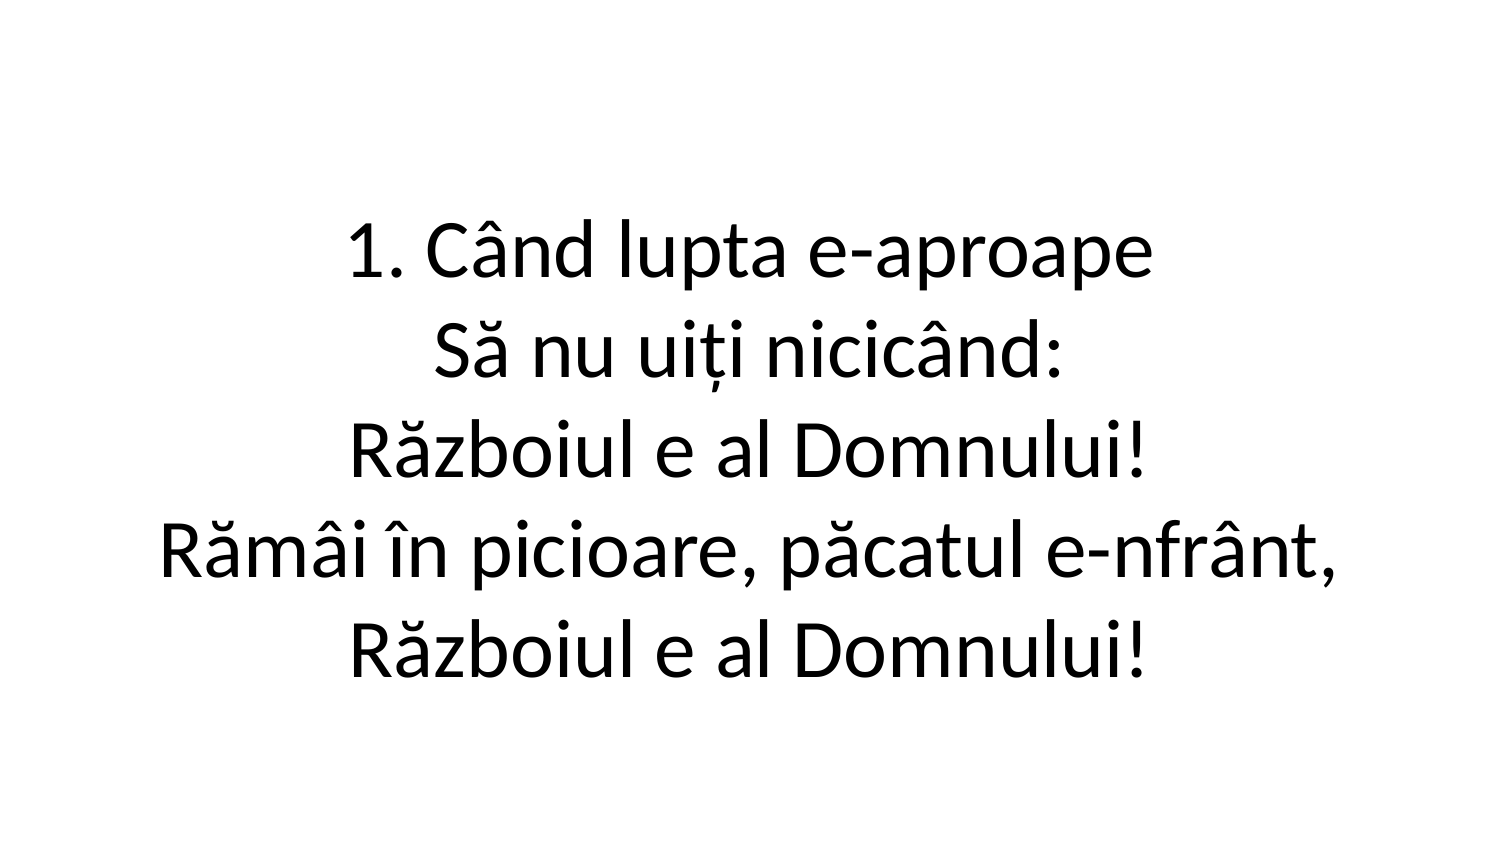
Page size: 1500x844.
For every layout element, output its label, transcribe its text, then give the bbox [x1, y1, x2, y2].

text_box 1. Când lupta e-aproape Să nu uiți nicicând: Războiul e al Domnului! Rămâi în picioare, păcatul e-nfrânt, Războiul e al Domnului! [143, 142, 1356, 702]
